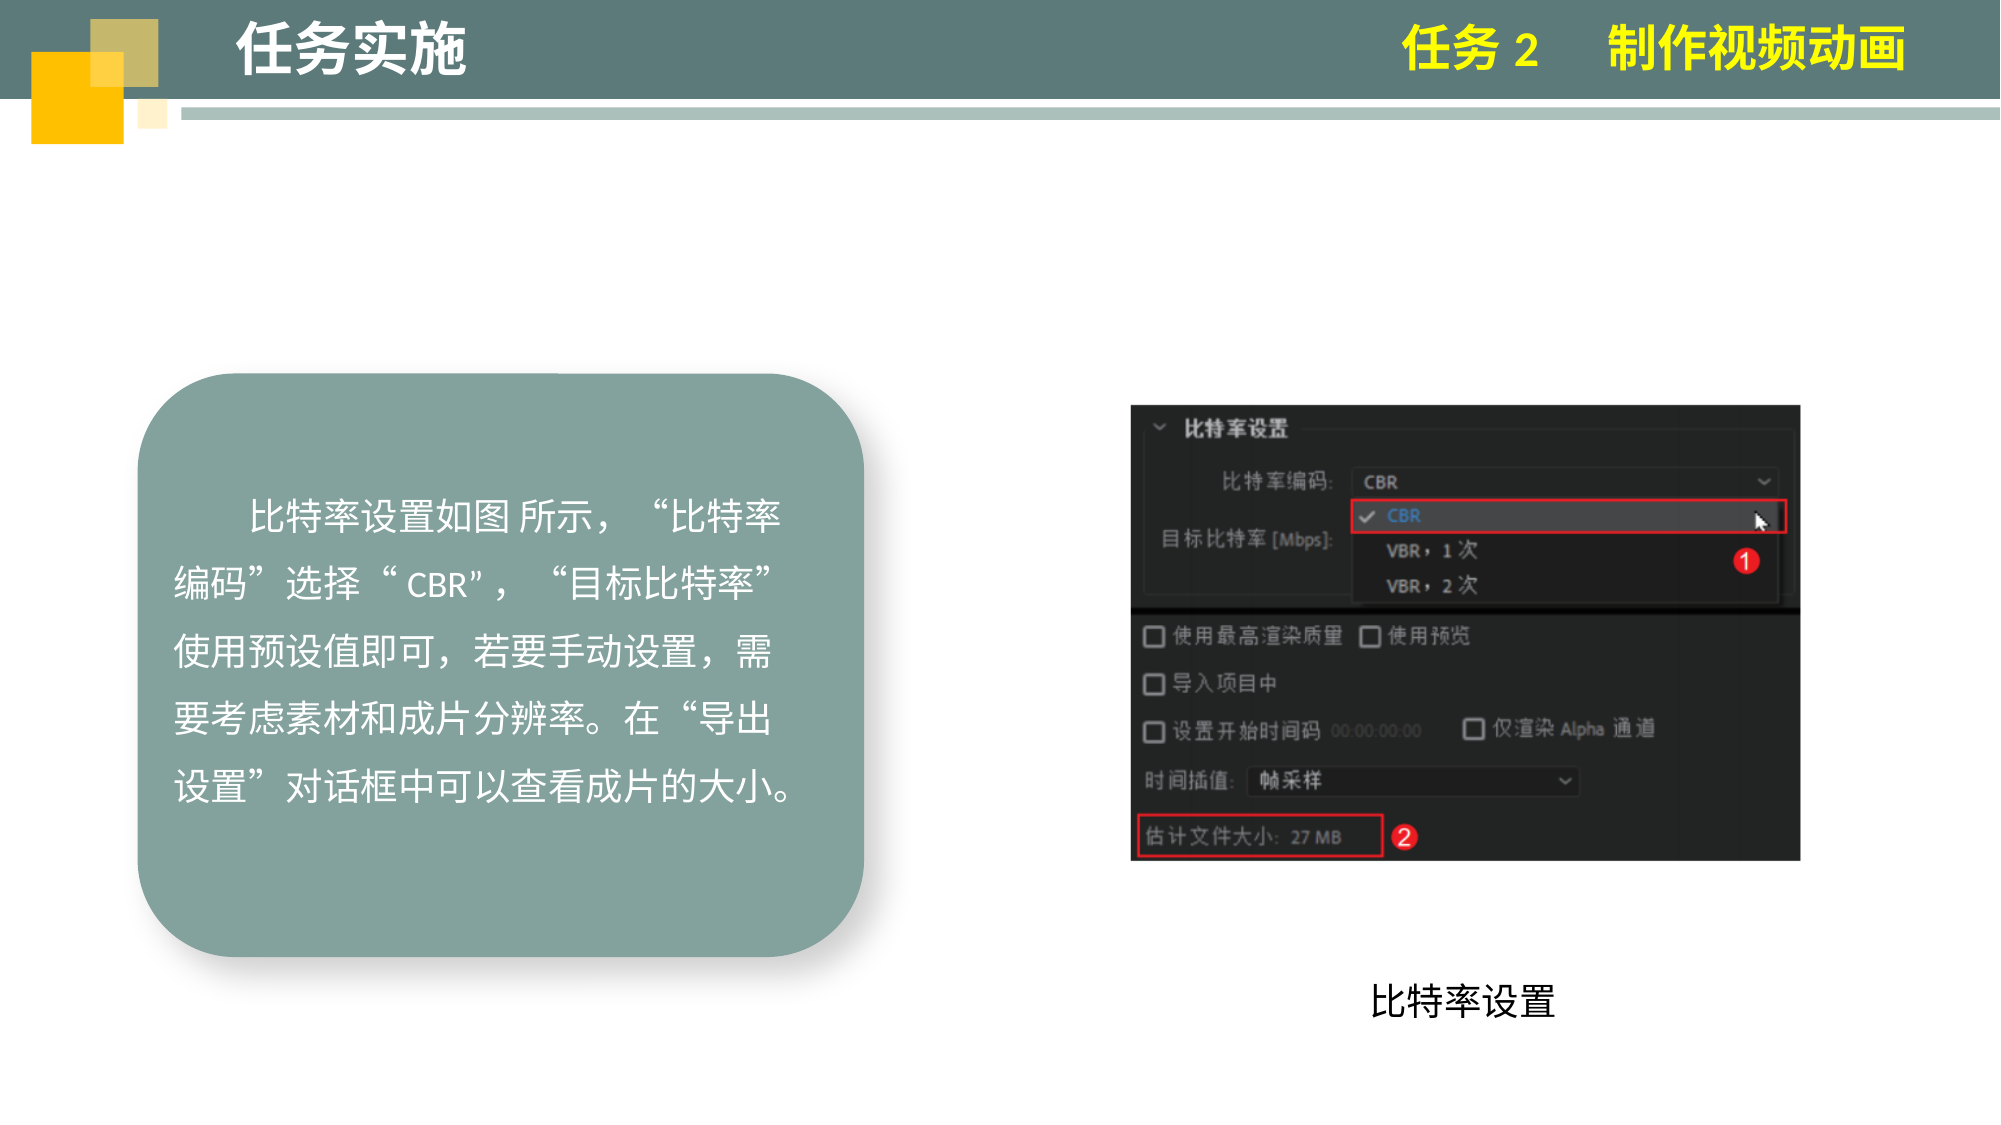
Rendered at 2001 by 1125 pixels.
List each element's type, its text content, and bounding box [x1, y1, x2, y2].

text_box [137, 373, 865, 958]
picture [1117, 396, 1811, 878]
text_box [0, 0, 2000, 145]
text_box 比特率设置 [1354, 956, 1668, 1031]
text_box 比特率设置如图 所示，“比特率编码”选择“CBR”，“目标比特率”使用预设值即可，若要手动设置，需要考虑素材和成片分辨率。在“导出设置”对话框中可以查看成片的大小。 [158, 462, 823, 816]
